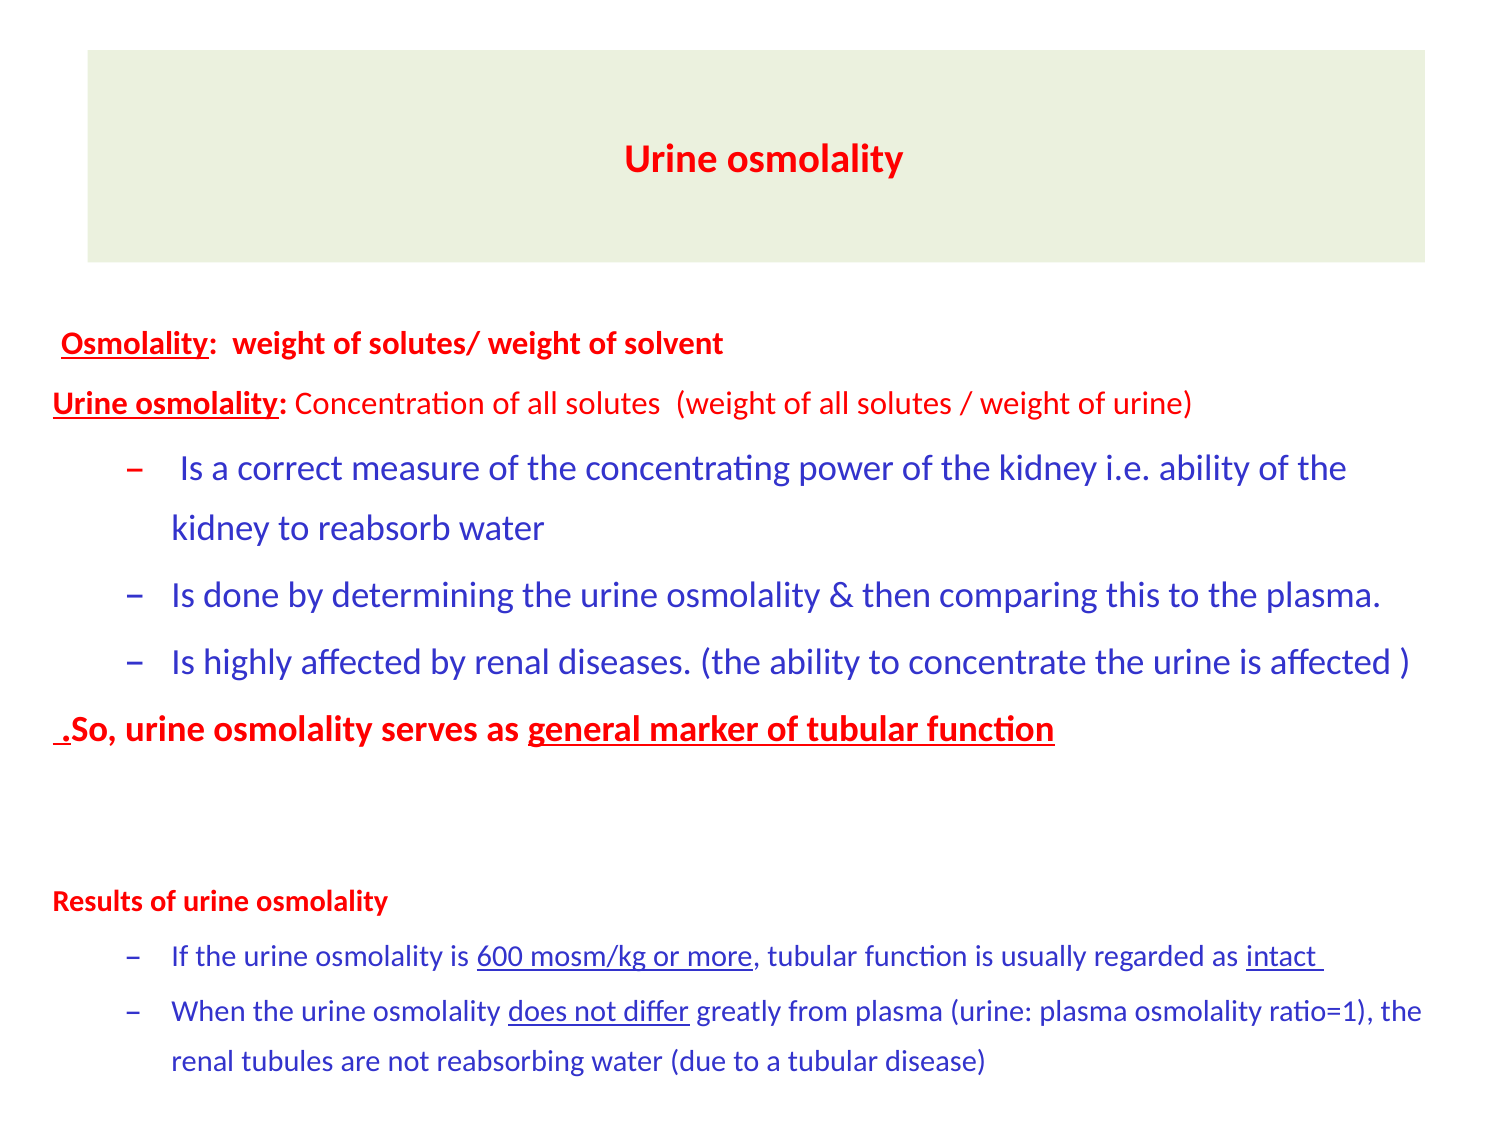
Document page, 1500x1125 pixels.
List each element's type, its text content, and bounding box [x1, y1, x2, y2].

list Osmolality: weight of solutes/ weight of solvent Urine osmolality: Concentration of all solutes (weight of all solutes / weight of urine) Is a correct measure of the concentrating power of the kidney i.e. ability of the kidney to reabsorb water Is done by determining the urine osmolality & then comparing this to the plasma. Is highly affected by renal diseases. (the ability to concentrate the urine is affected ) So, urine osmolality serves as general marker of tubular function. Results of urine osmolality If the urine osmolality is 600 mosm/kg or more, tubular function is usually regarded as intact When the urine osmolality does not differ greatly from plasma (urine: plasma osmolality ratio=1), the renal tubules are not reabsorbing water (due to a tubular disease) [37, 299, 1463, 1088]
title Urine osmolality [87, 50, 1425, 263]
